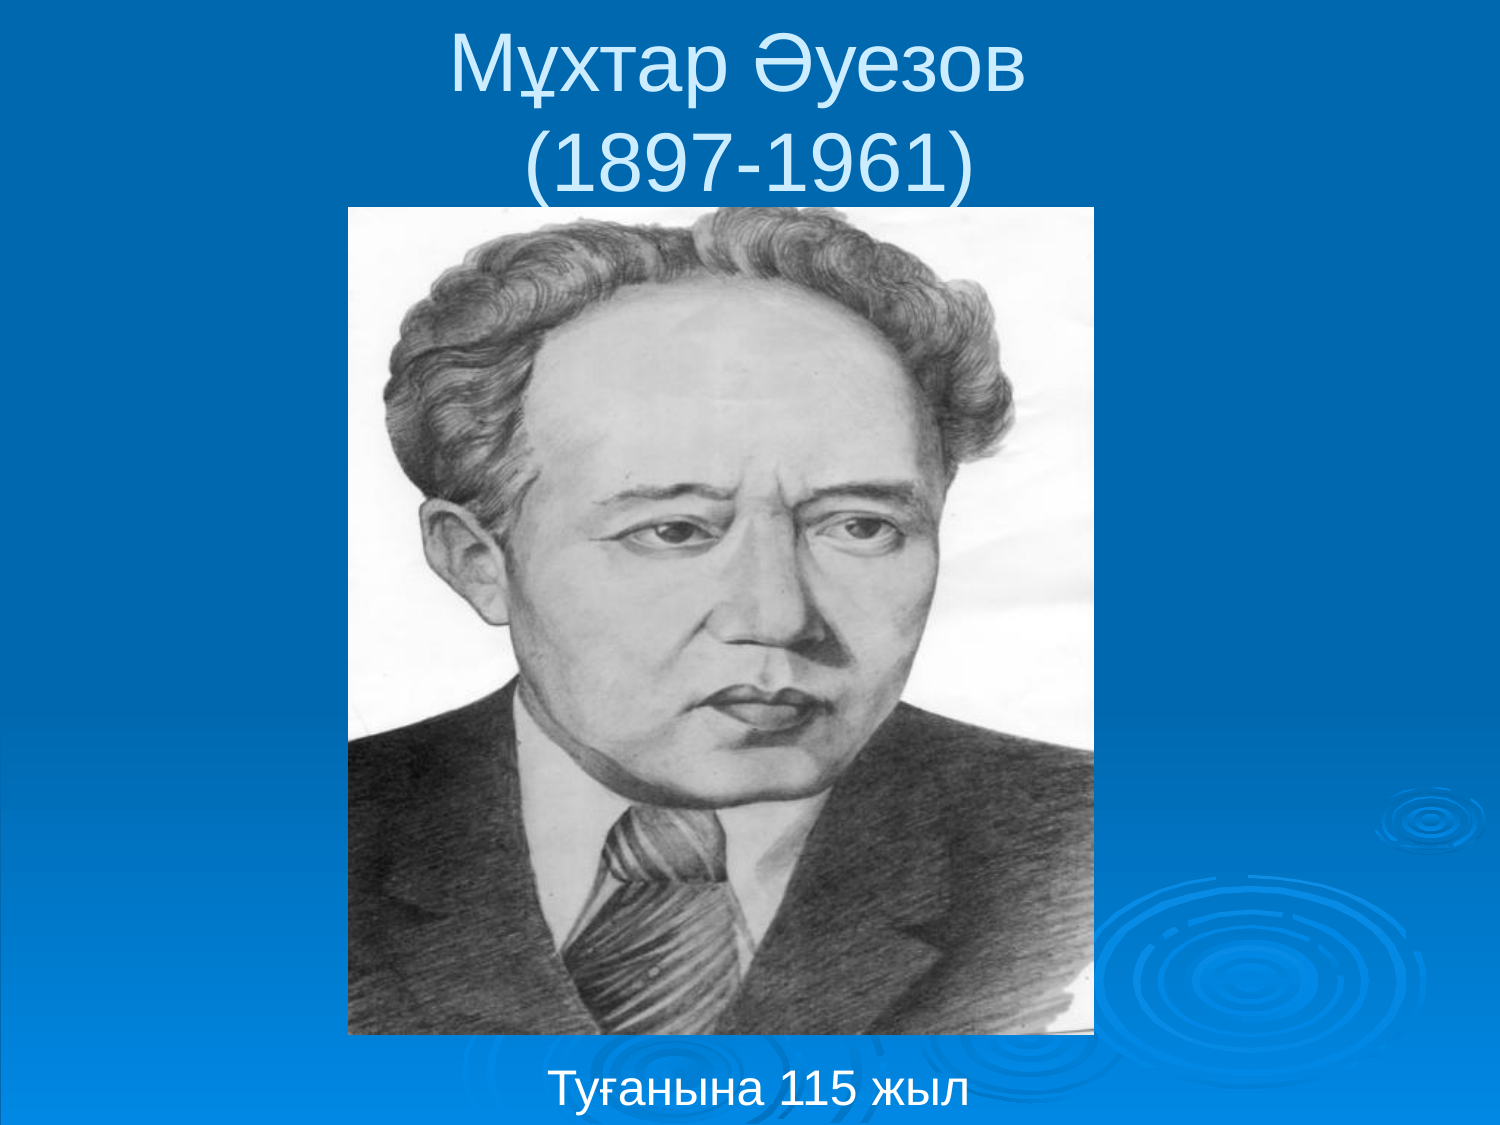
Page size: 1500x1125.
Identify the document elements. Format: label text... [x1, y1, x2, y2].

list Туғанына 115 жыл [76, 1054, 1428, 1125]
title Мұхтар Әуезов (1897-1961) [76, 30, 1424, 185]
picture [348, 207, 1094, 1036]
